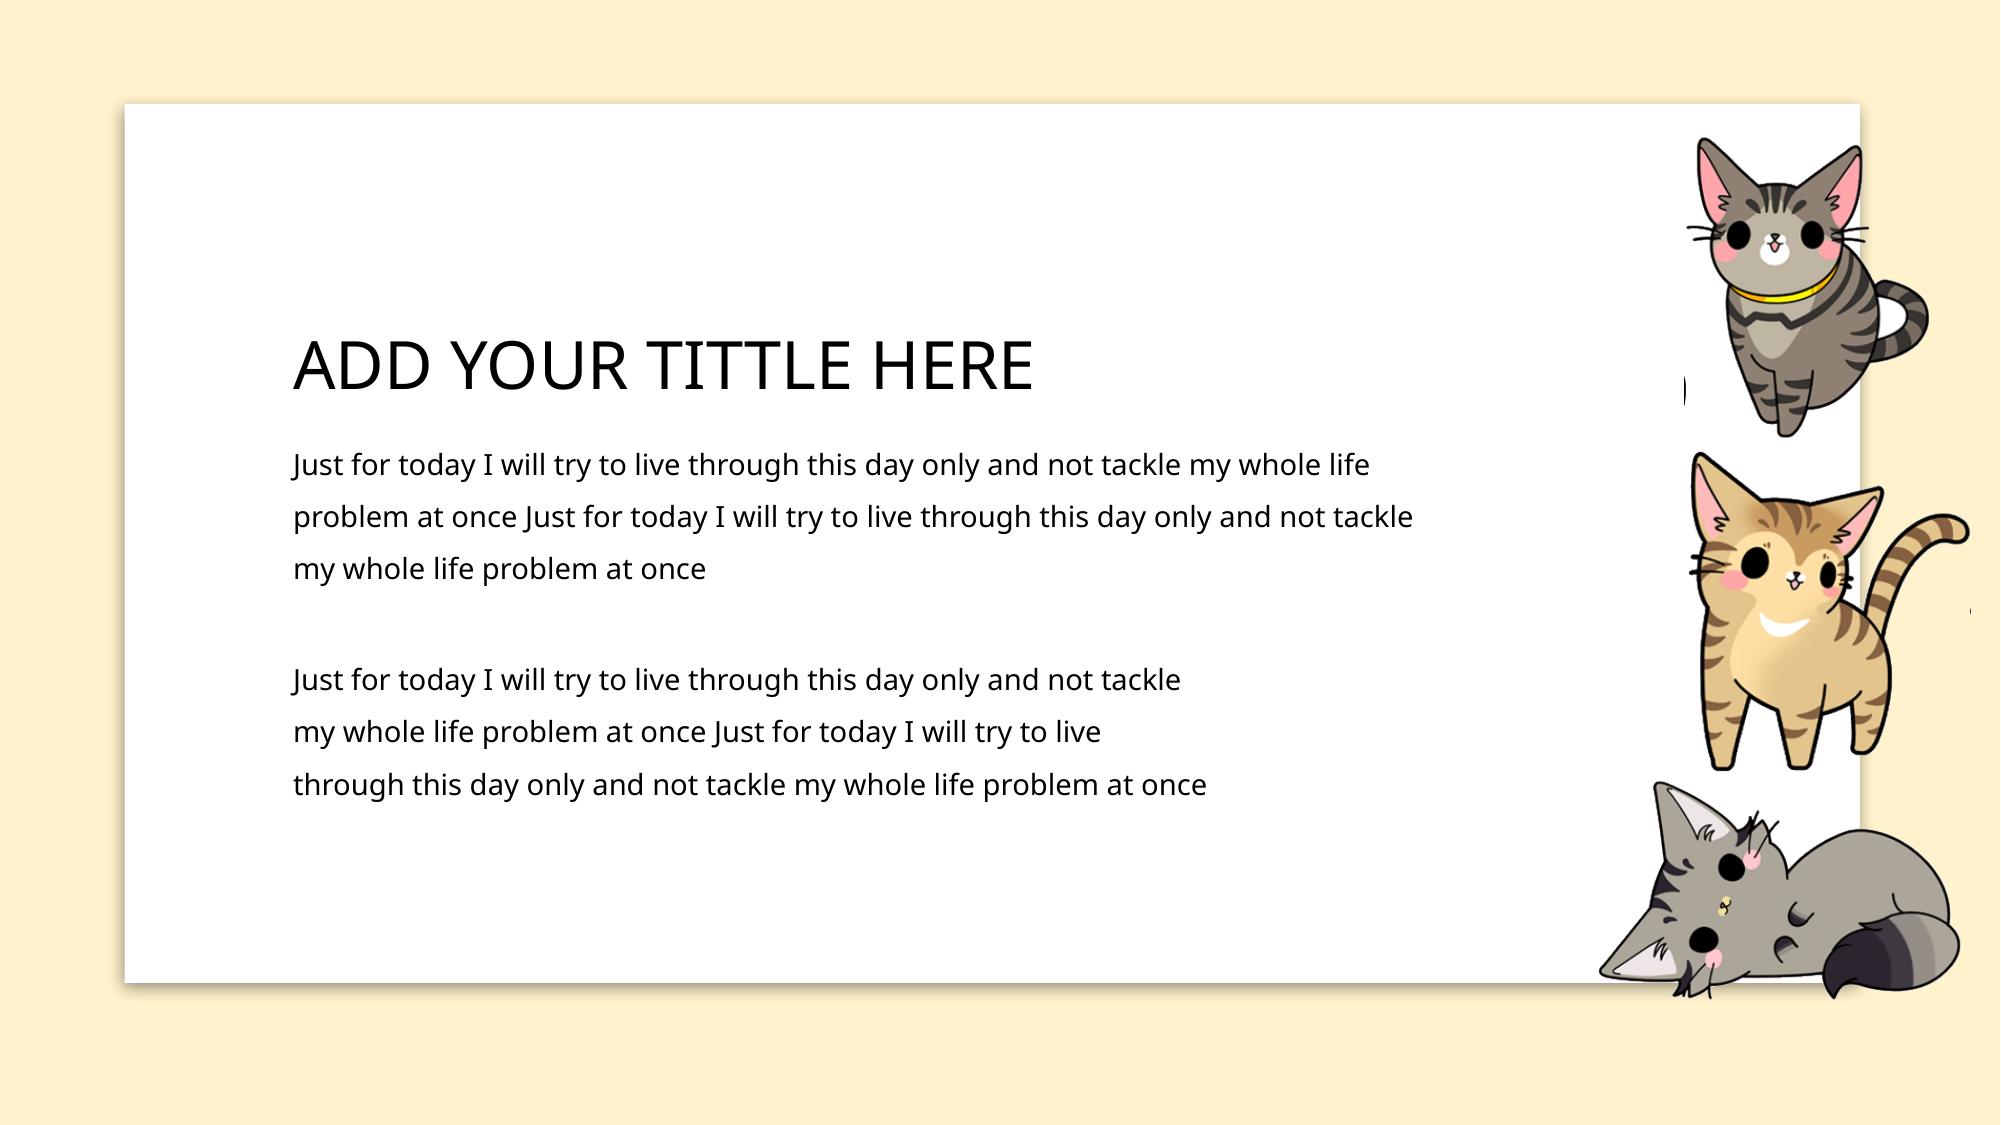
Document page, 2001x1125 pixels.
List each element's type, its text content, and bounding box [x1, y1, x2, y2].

text_box [124, 103, 1861, 984]
text_box Just for today I will try to live through this day only and not tackle my whole life problem at once Just for today I will try to live through this day only and not tackle my whole life problem at once [278, 636, 1229, 861]
text_box Just for today I will try to live through this day only and not tackle my whole life problem at once Just for today I will try to live through this day only and not tackle my whole life problem at once [278, 421, 1446, 646]
picture [1580, 111, 1971, 1009]
text_box ADD YOUR TITTLE HERE [278, 315, 1074, 410]
